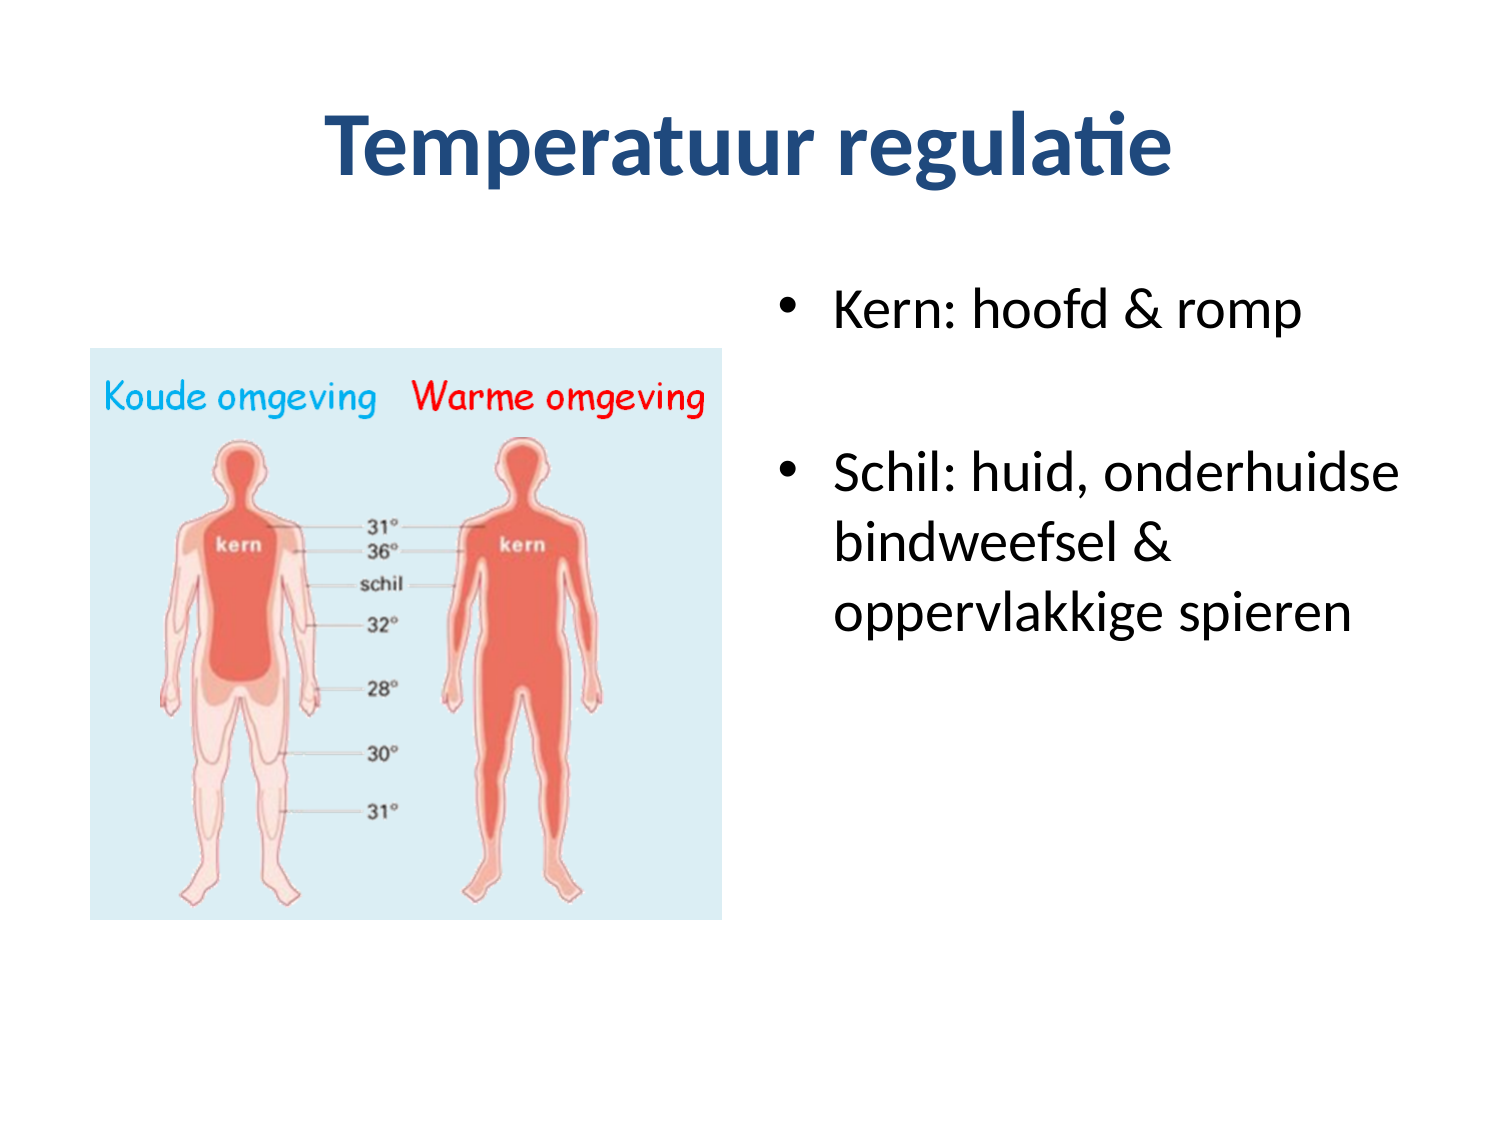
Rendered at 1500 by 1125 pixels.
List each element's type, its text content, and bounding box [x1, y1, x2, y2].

title Temperatuur regulatie [75, 45, 1425, 233]
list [90, 347, 722, 920]
list Kern: hoofd & romp Schil: huid, onderhuidse bindweefsel & oppervlakkige spieren [762, 262, 1425, 1005]
